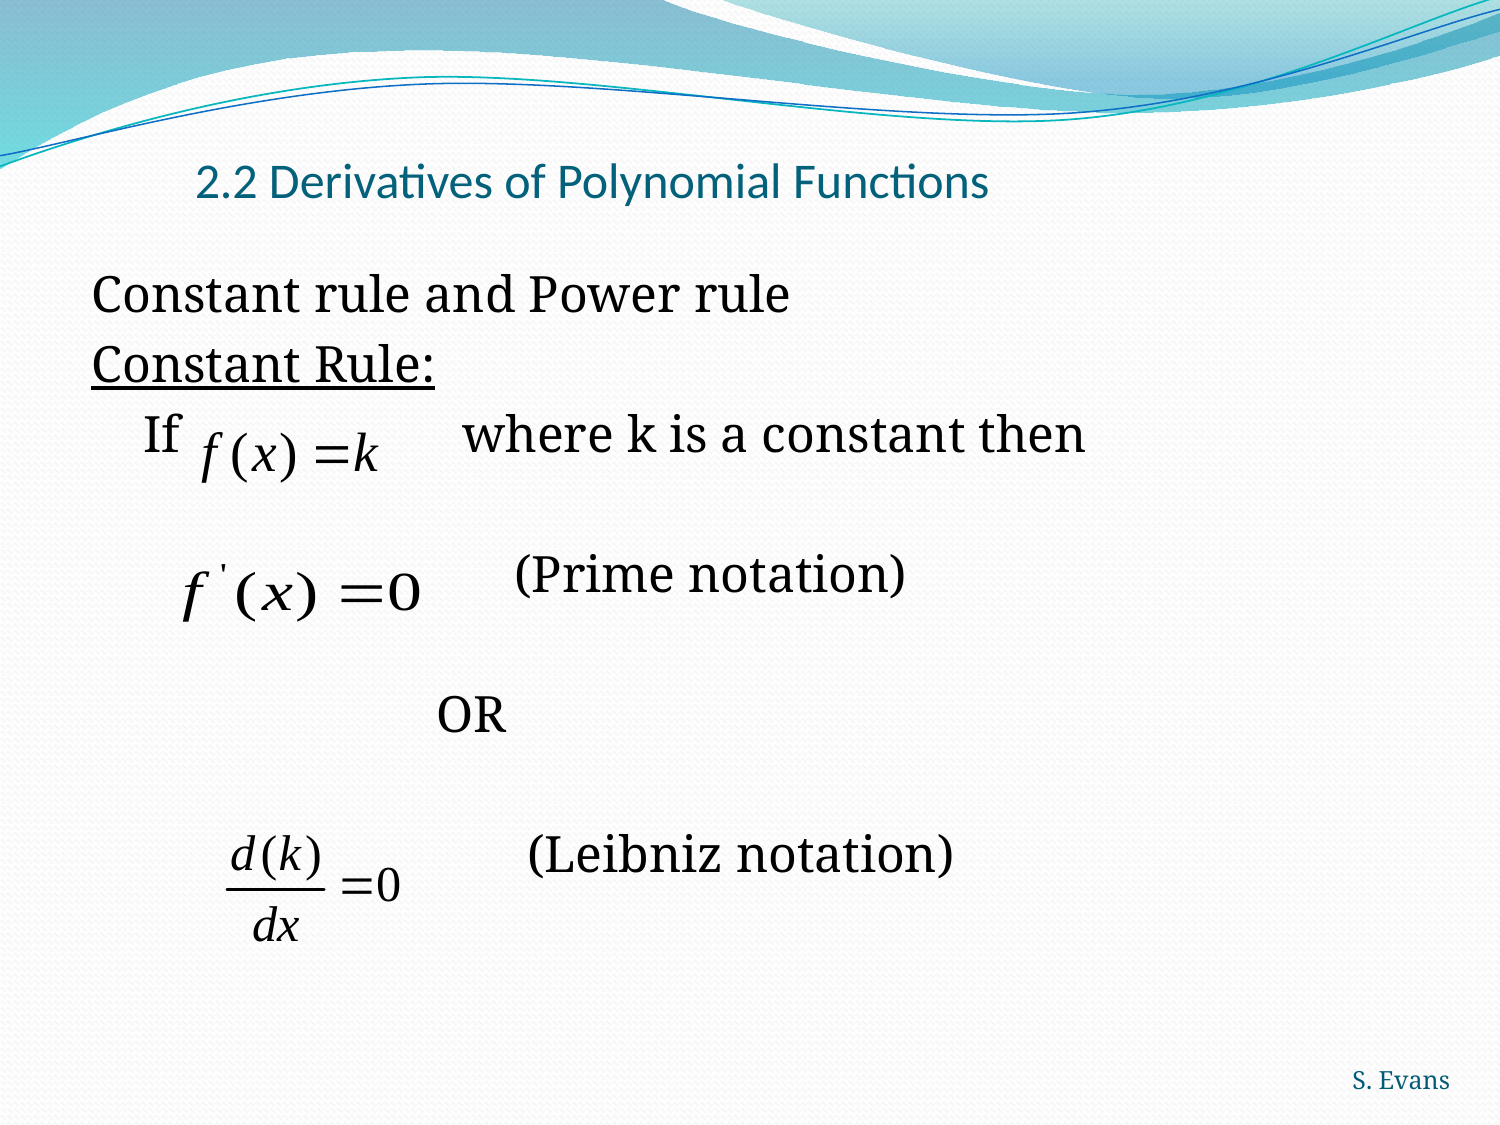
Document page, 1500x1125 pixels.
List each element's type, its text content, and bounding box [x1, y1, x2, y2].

list Constant rule and Power rule Constant Rule: If where k is a constant then (Prime notation) OR (Leibniz notation) [76, 255, 1425, 1038]
footer S. Evans [1352, 1035, 1453, 1095]
title 2.2 Derivatives of Polynomial Functions [194, 115, 1425, 209]
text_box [159, 550, 433, 634]
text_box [218, 822, 412, 953]
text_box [182, 420, 392, 495]
